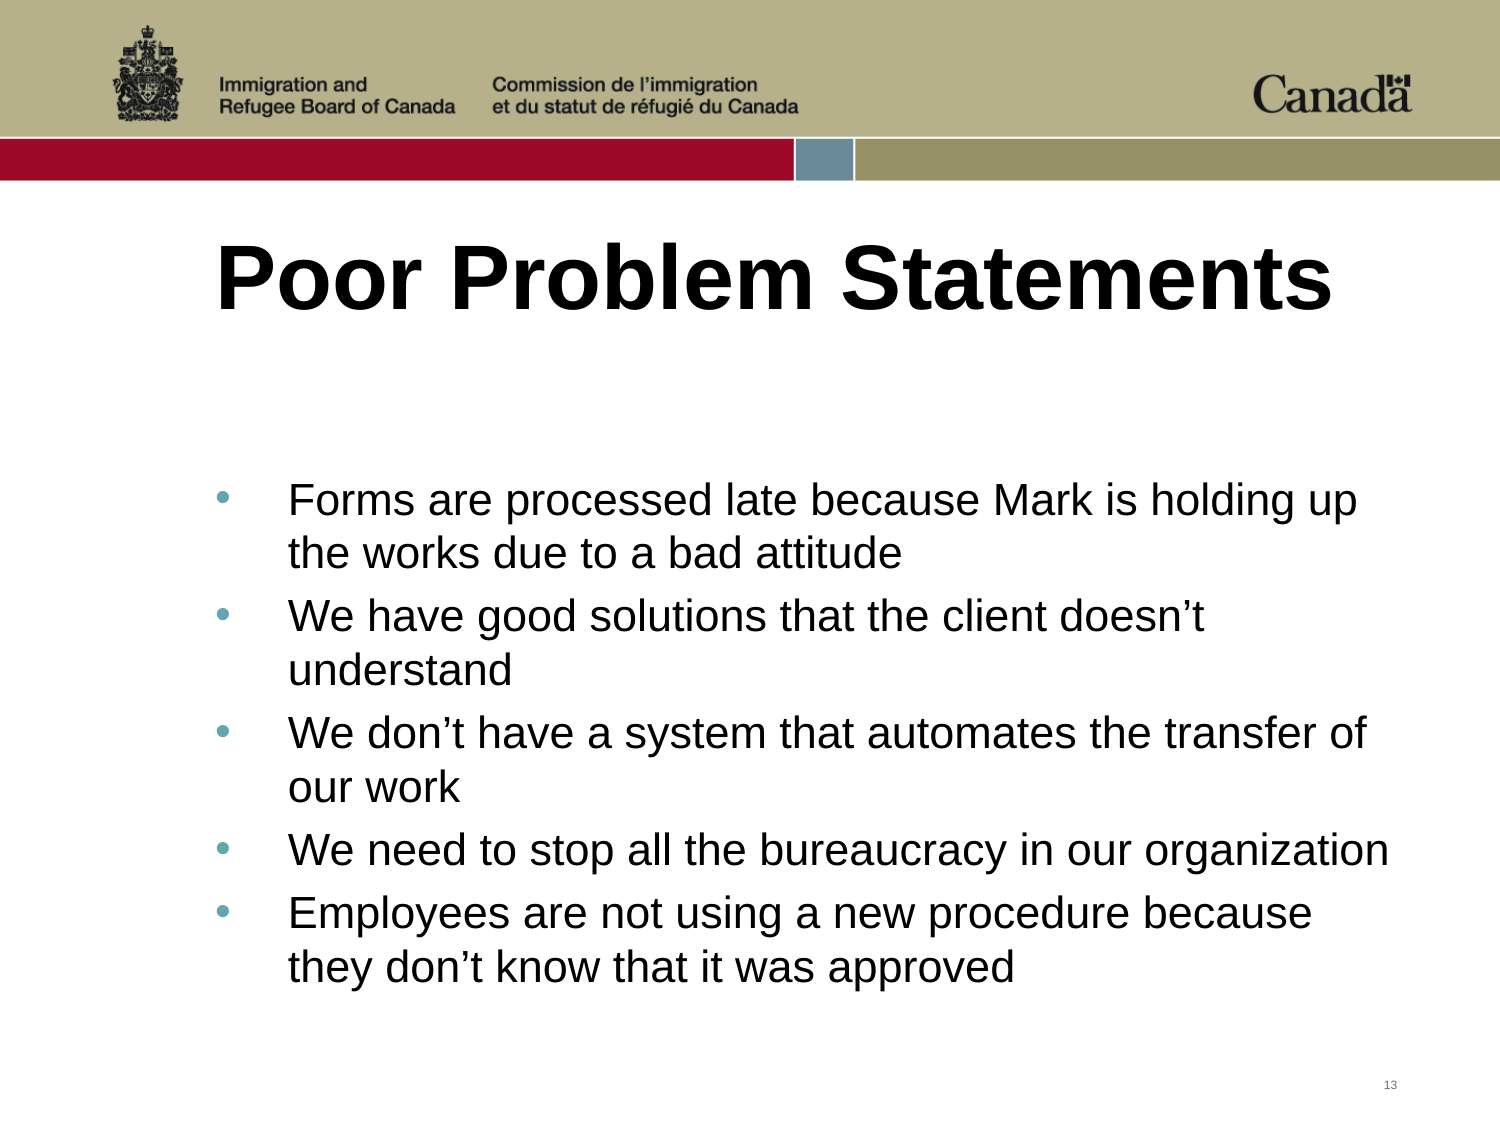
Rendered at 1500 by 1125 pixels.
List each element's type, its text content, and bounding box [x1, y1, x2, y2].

slide_number 13 [1100, 1025, 1413, 1100]
title Poor Problem Statements [200, 237, 1413, 425]
list Forms are processed late because Mark is holding up the works due to a bad attitude We have good solutions that the client doesn’t understand We don’t have a system that automates the transfer of our work We need to stop all the bureaucracy in our organization Employees are not using a new procedure because they don’t know that it was approved [200, 462, 1413, 1000]
picture [0, 0, 1500, 1125]
